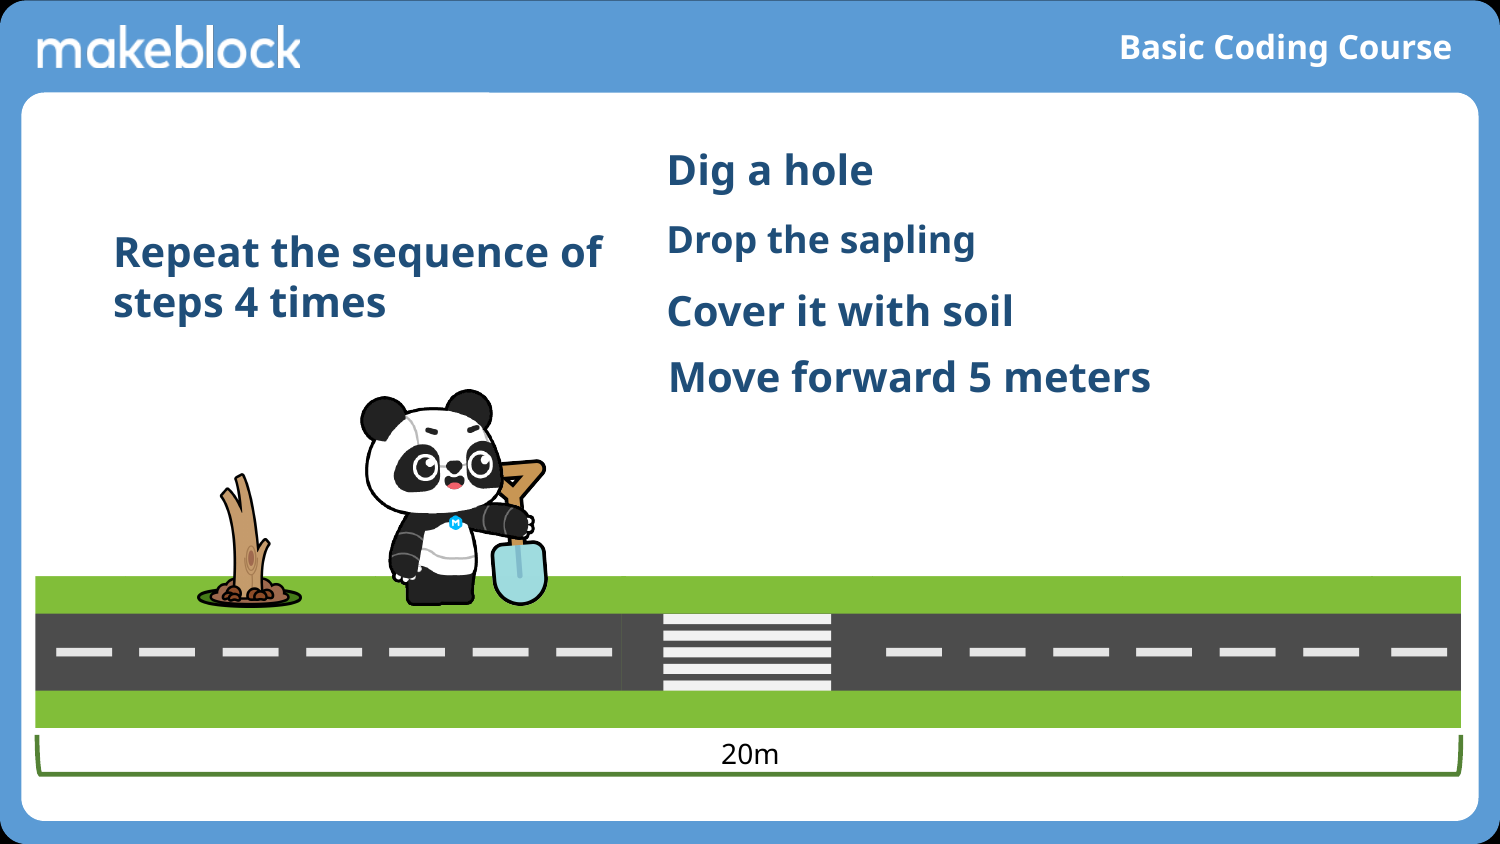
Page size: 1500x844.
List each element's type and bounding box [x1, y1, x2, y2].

text_box [35, 576, 1461, 728]
text_box [360, 389, 548, 606]
text_box [0, 0, 1500, 844]
picture [196, 473, 302, 608]
